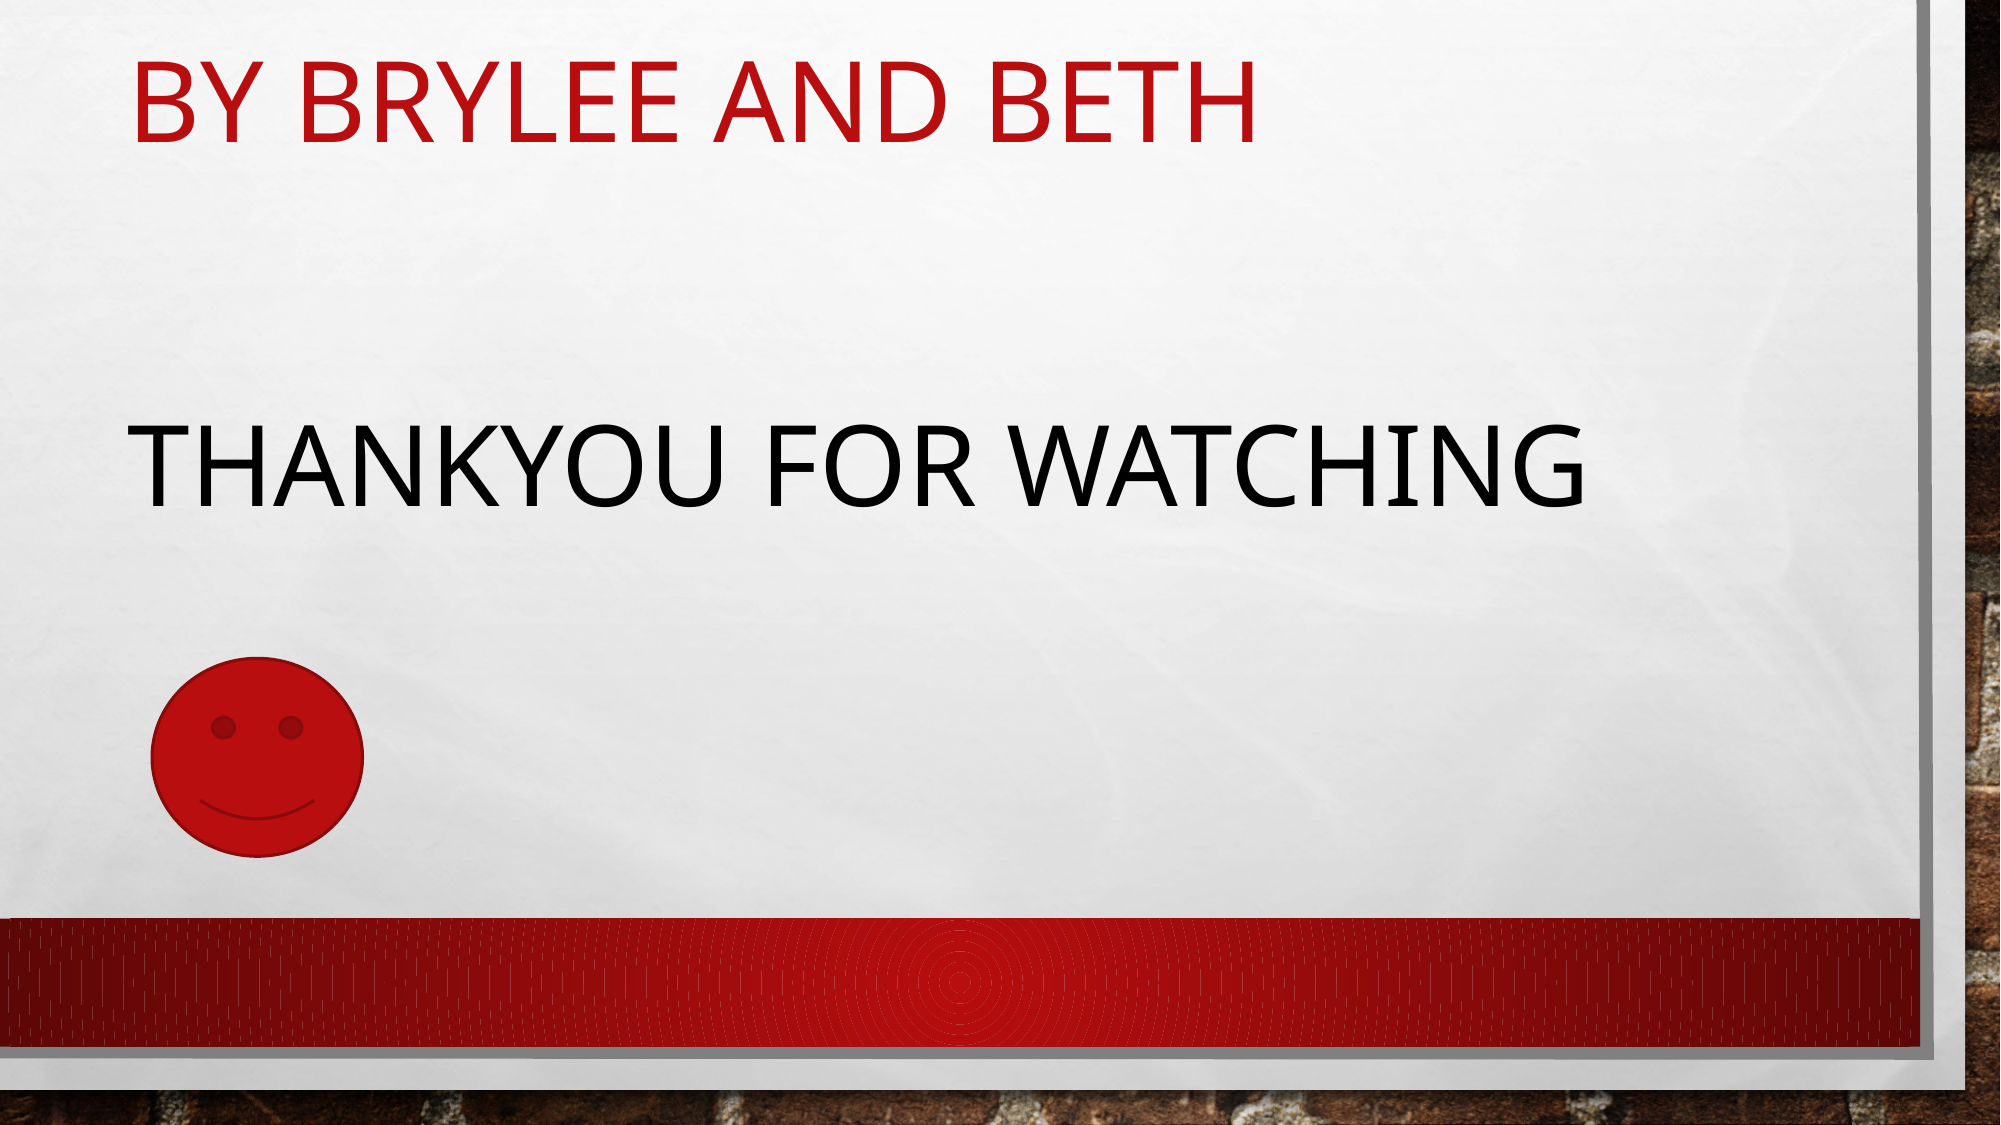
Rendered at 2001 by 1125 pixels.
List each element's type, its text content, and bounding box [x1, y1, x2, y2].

title By Brylee and beth tHANKYOU FOR WATCHING [112, 0, 1818, 936]
picture [0, 0, 2000, 1125]
text_box [150, 656, 365, 858]
